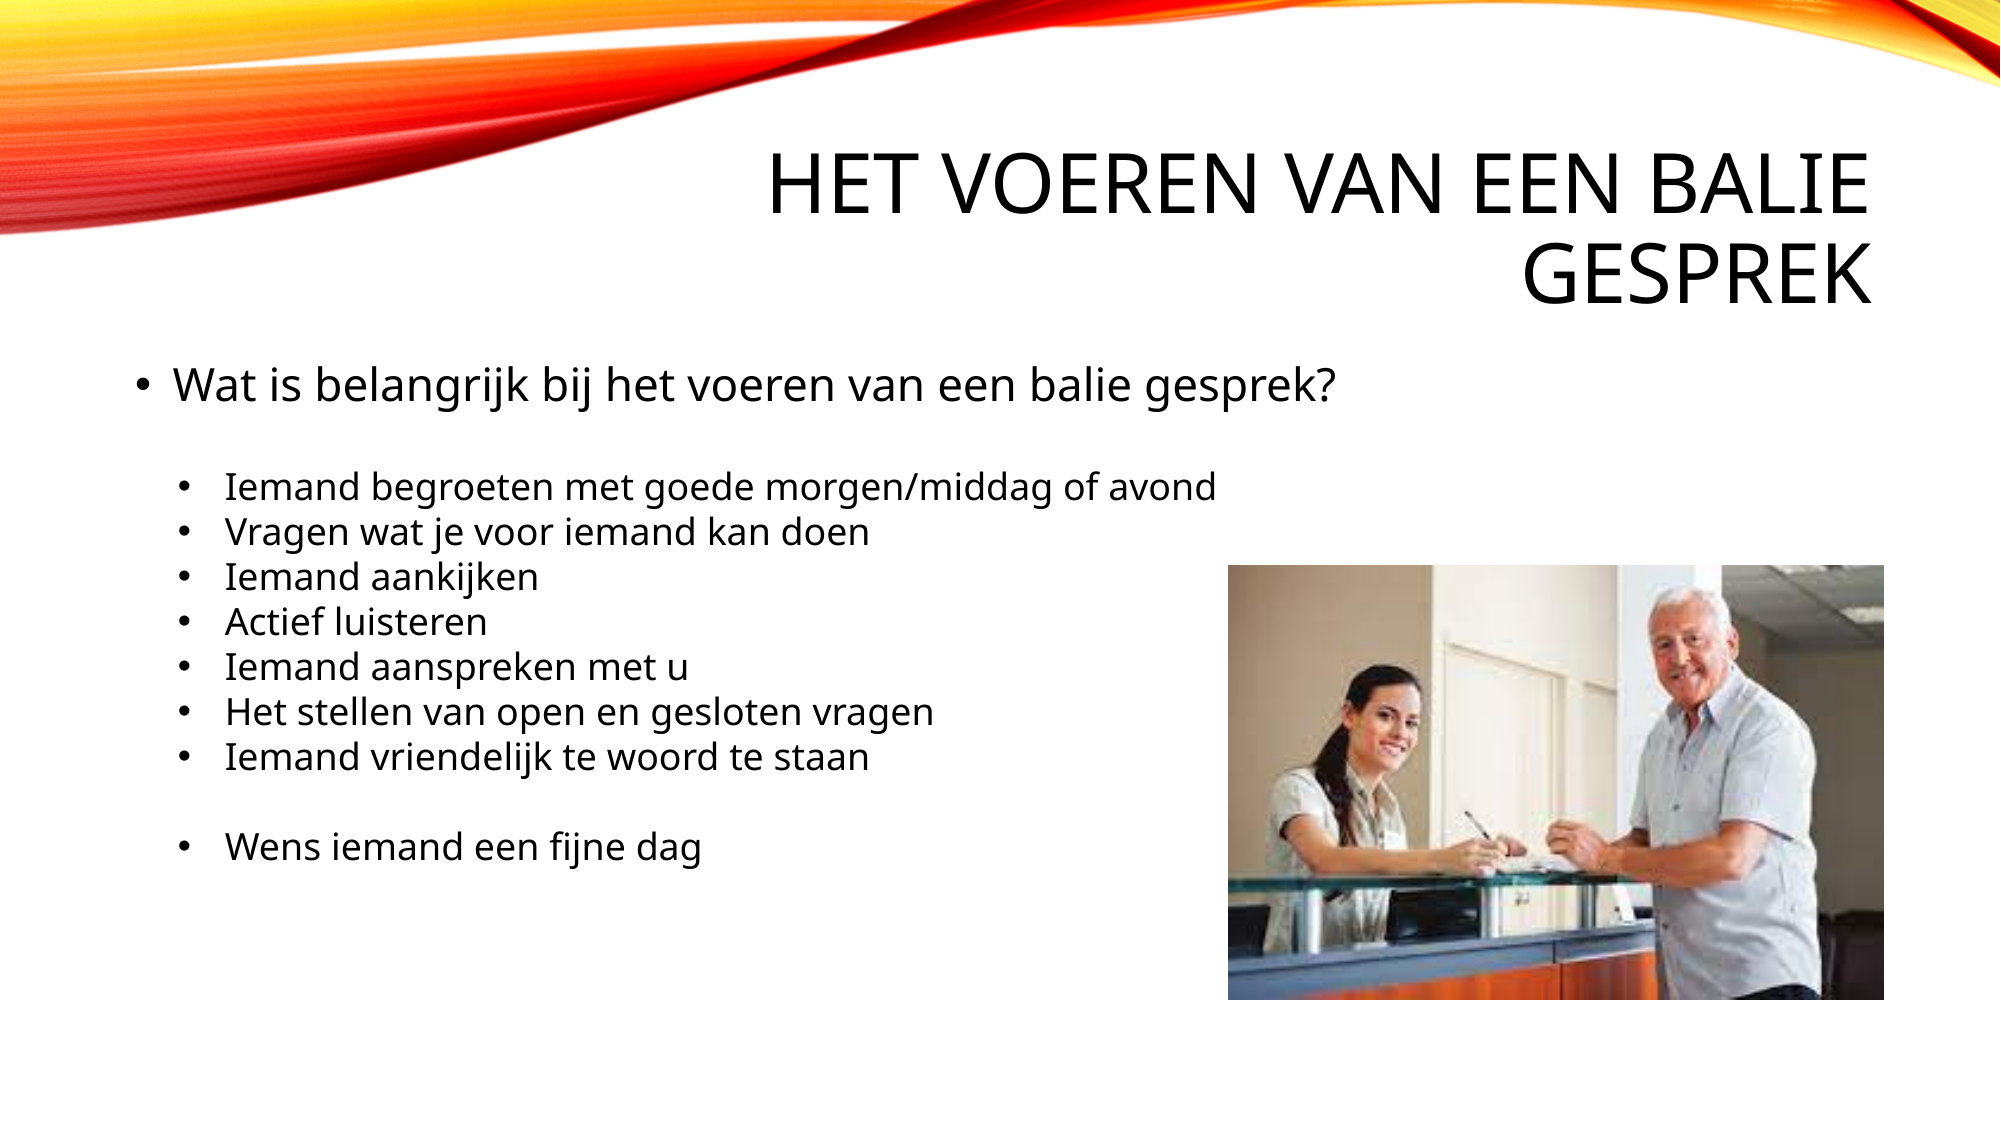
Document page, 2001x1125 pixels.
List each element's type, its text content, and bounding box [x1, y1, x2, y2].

picture [0, 0, 2000, 237]
picture [1228, 565, 1885, 1000]
list Wat is belangrijk bij het voeren van een balie gesprek? [120, 354, 1627, 447]
title Het voeren van een balie gesprek [474, 125, 1888, 338]
text_box Iemand begroeten met goede morgen/middag of avond Vragen wat je voor iemand kan doen Iemand aankijken Actief luisteren Iemand aanspreken met u Het stellen van open en gesloten vragen Iemand vriendelijk te woord te staan Wens iemand een fijne dag [163, 455, 1661, 876]
